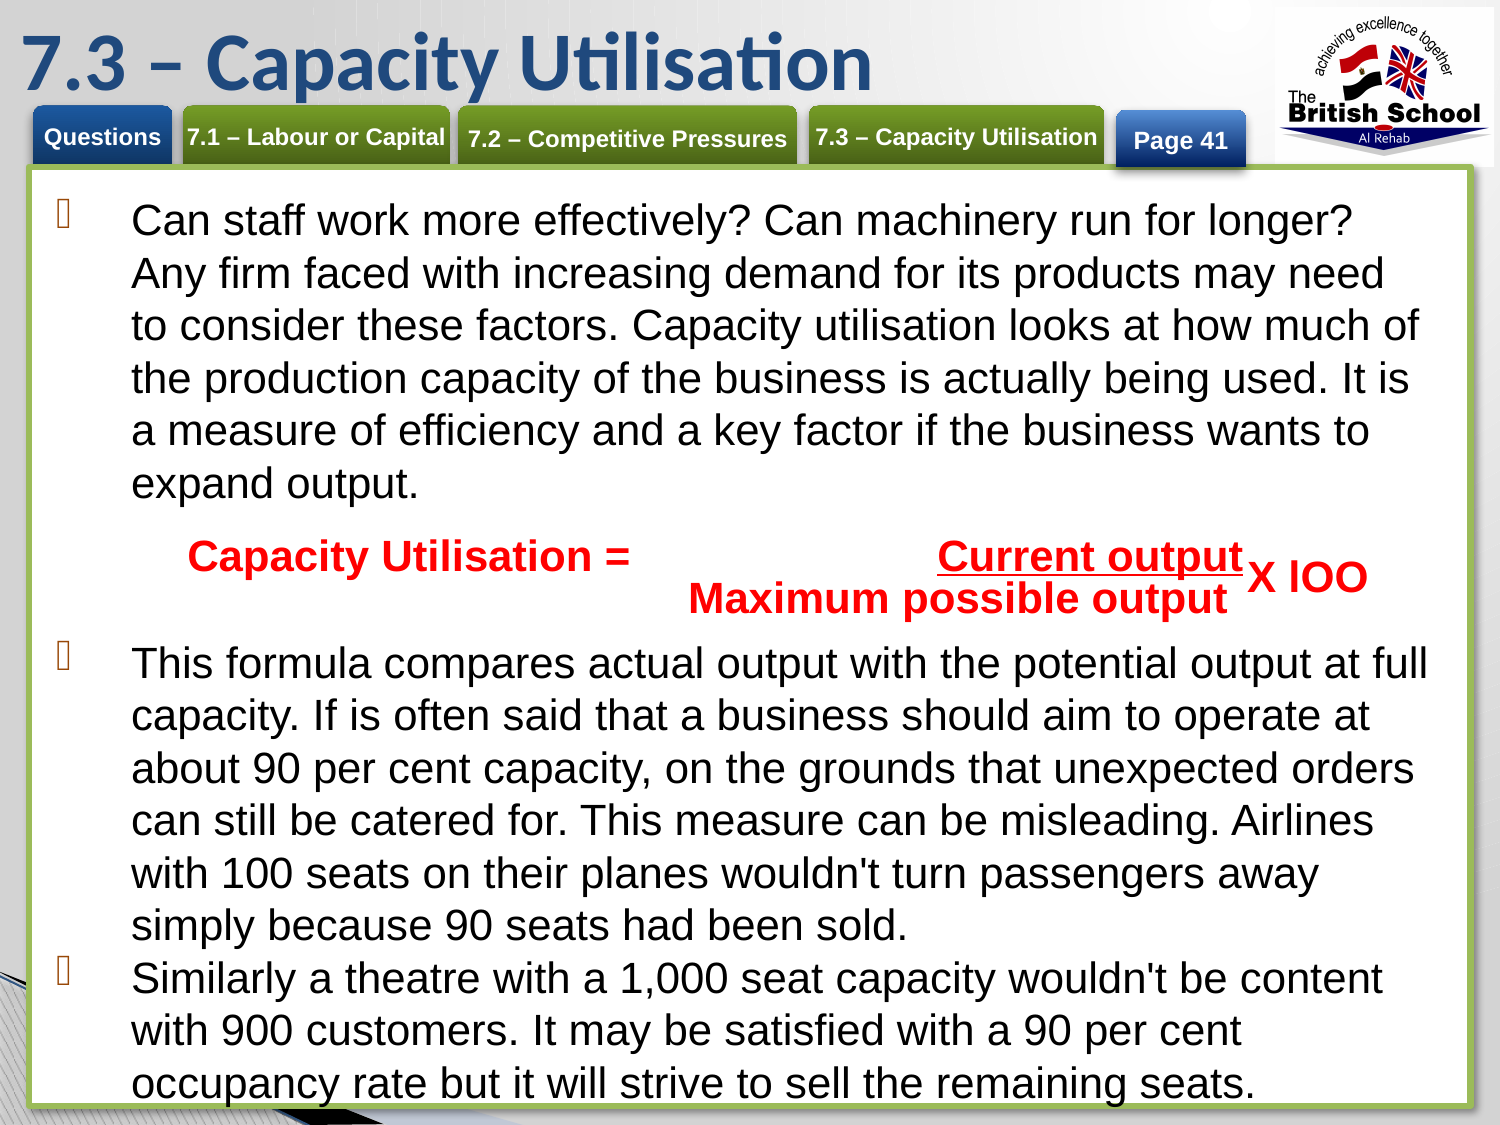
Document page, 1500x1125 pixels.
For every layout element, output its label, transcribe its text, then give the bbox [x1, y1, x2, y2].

text_box Page 41 [1116, 109, 1247, 167]
picture [283, 1115, 303, 1125]
title 7.3 – Capacity Utilisation [5, 11, 1270, 102]
text_box Can staff work more effectively? Can machinery run for longer? Any firm faced with increasing demand for its products may need to consider these factors. Capacity utilisation looks at how much of the production capacity of the business is actually being used. It is a measure of efficiency and a key factor if the business wants to expand output. Capacity Utilisation = Current output X lOO Maximum possible output This formula compares actual output with the potential output at full capacity. If is often said that a business should aim to operate at about 90 per cent capacity, on the grounds that unexpected orders can still be catered for. This measure can be misleading. Airlines with 100 seats on their planes wouldn't turn passengers away simply because 90 seats had been sold. Similarly a theatre with a 1,000 seat capacity wouldn't be content with 900 customers. It may be satisfied with a 90 per cent occupancy rate but it will strive to sell the remaining seats. [41, 184, 1447, 1115]
picture [1275, 7, 1495, 167]
